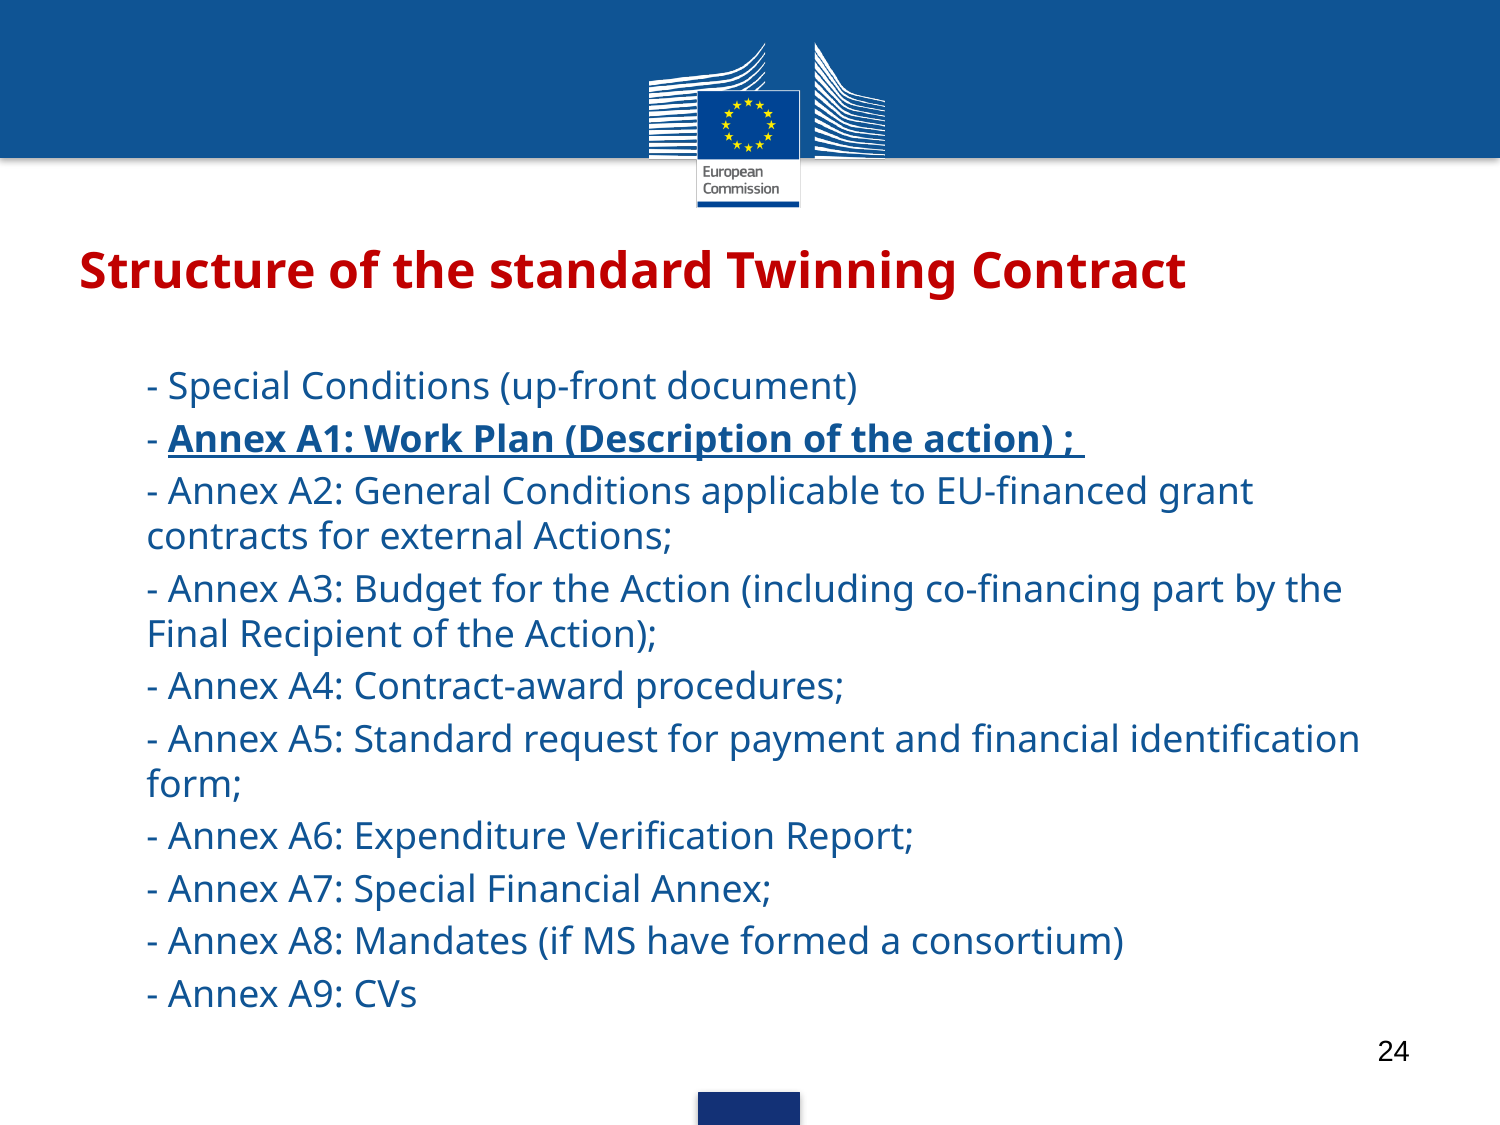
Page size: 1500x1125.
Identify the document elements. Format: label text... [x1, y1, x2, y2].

title Structure of the standard Twinning Contract [64, 200, 1415, 338]
slide_number 24 [1074, 1024, 1425, 1103]
list - Special Conditions (up-front document) - Annex A1: Work Plan (Description of the action) ; - Annex A2: General Conditions applicable to EU-financed grant contracts for external Actions; - Annex A3: Budget for the Action (including co-financing part by the Final Recipient of the Action); - Annex A4: Contract-award procedures; - Annex A5: Standard request for payment and financial identification form; - Annex A6: Expenditure Verification Report; - Annex A7: Special Financial Annex; - Annex A8: Mandates (if MS have formed a consortium) - Annex A9: CVs [75, 287, 1425, 988]
picture [649, 42, 885, 200]
